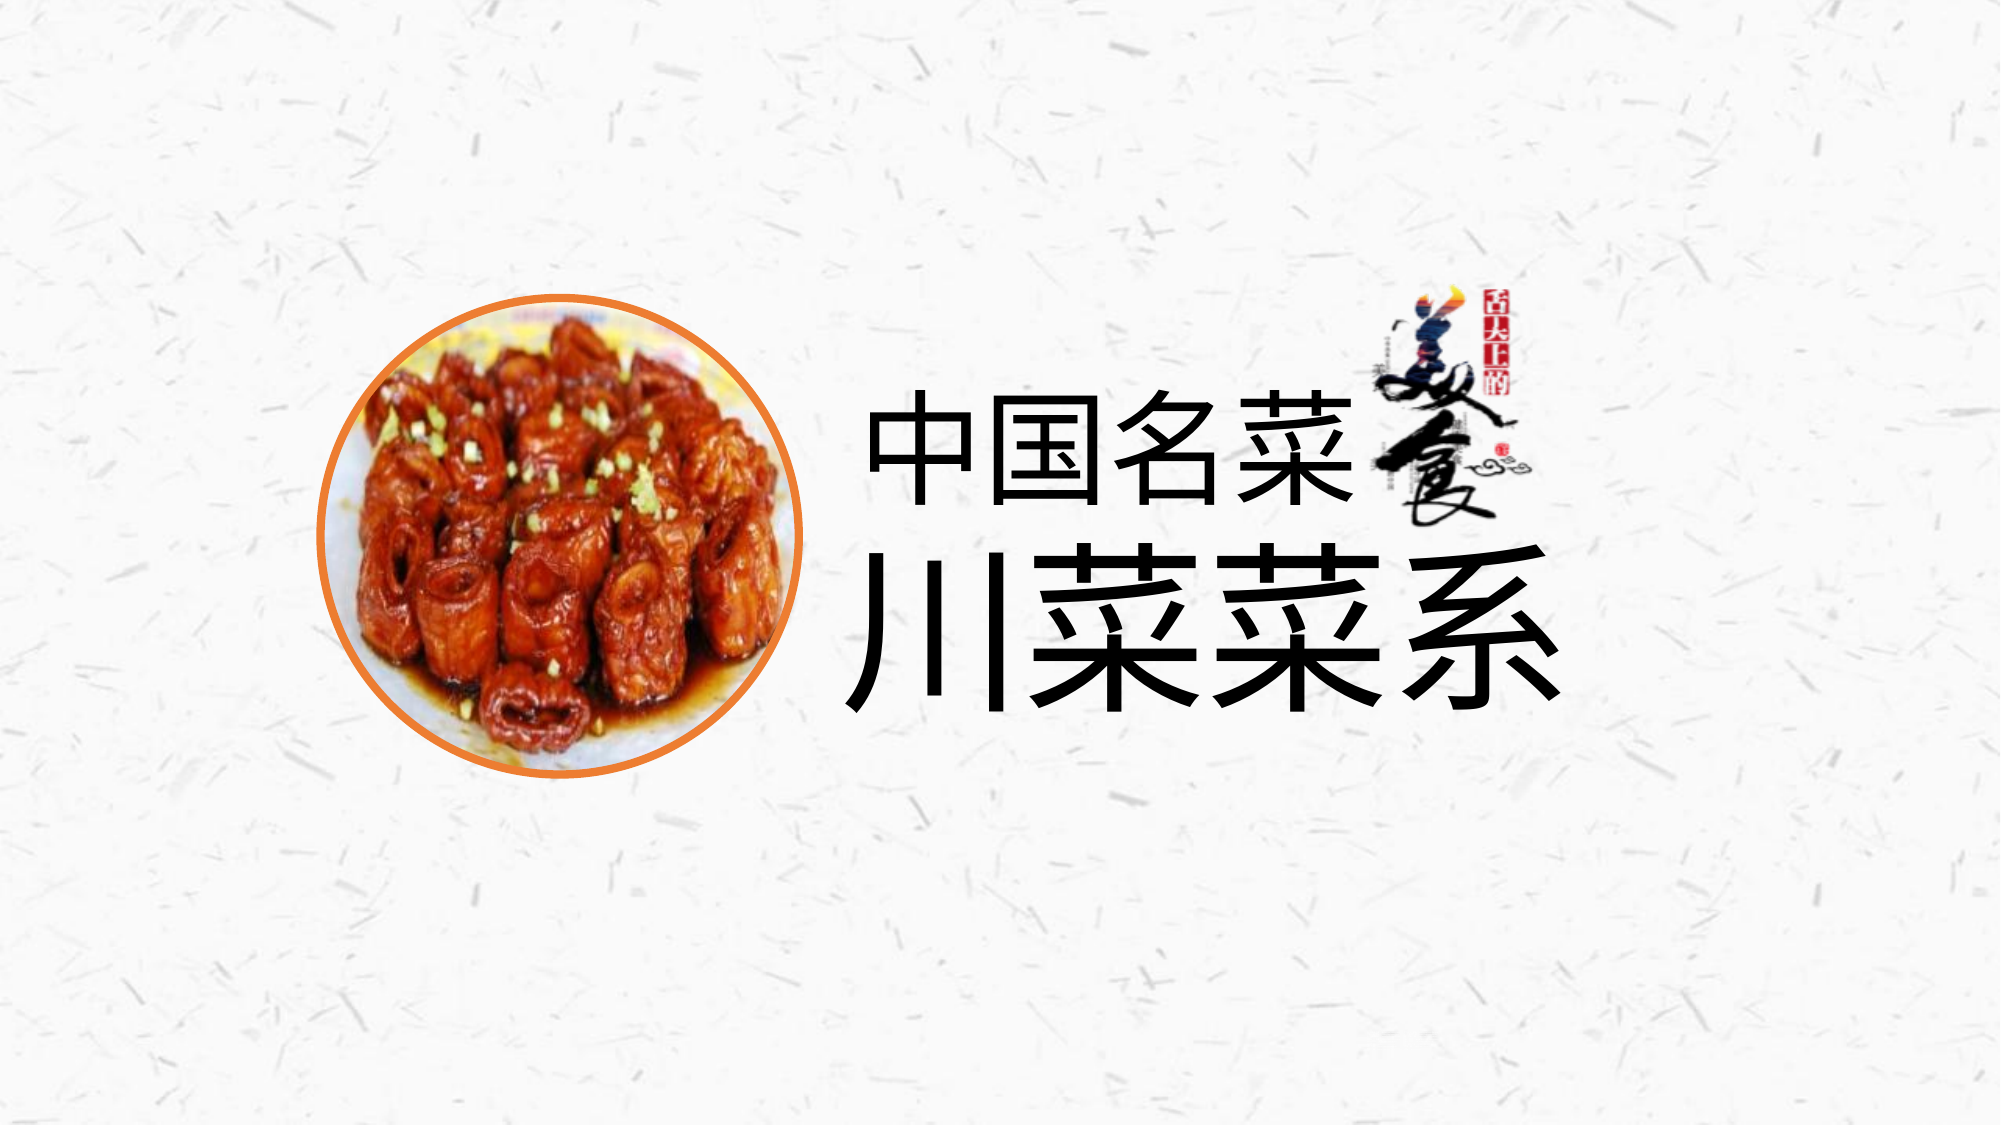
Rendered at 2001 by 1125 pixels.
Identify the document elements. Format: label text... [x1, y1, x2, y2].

text_box 中国名菜 [815, 362, 1335, 528]
picture [0, 0, 2001, 1125]
text_box 川菜菜系 [825, 506, 1627, 742]
